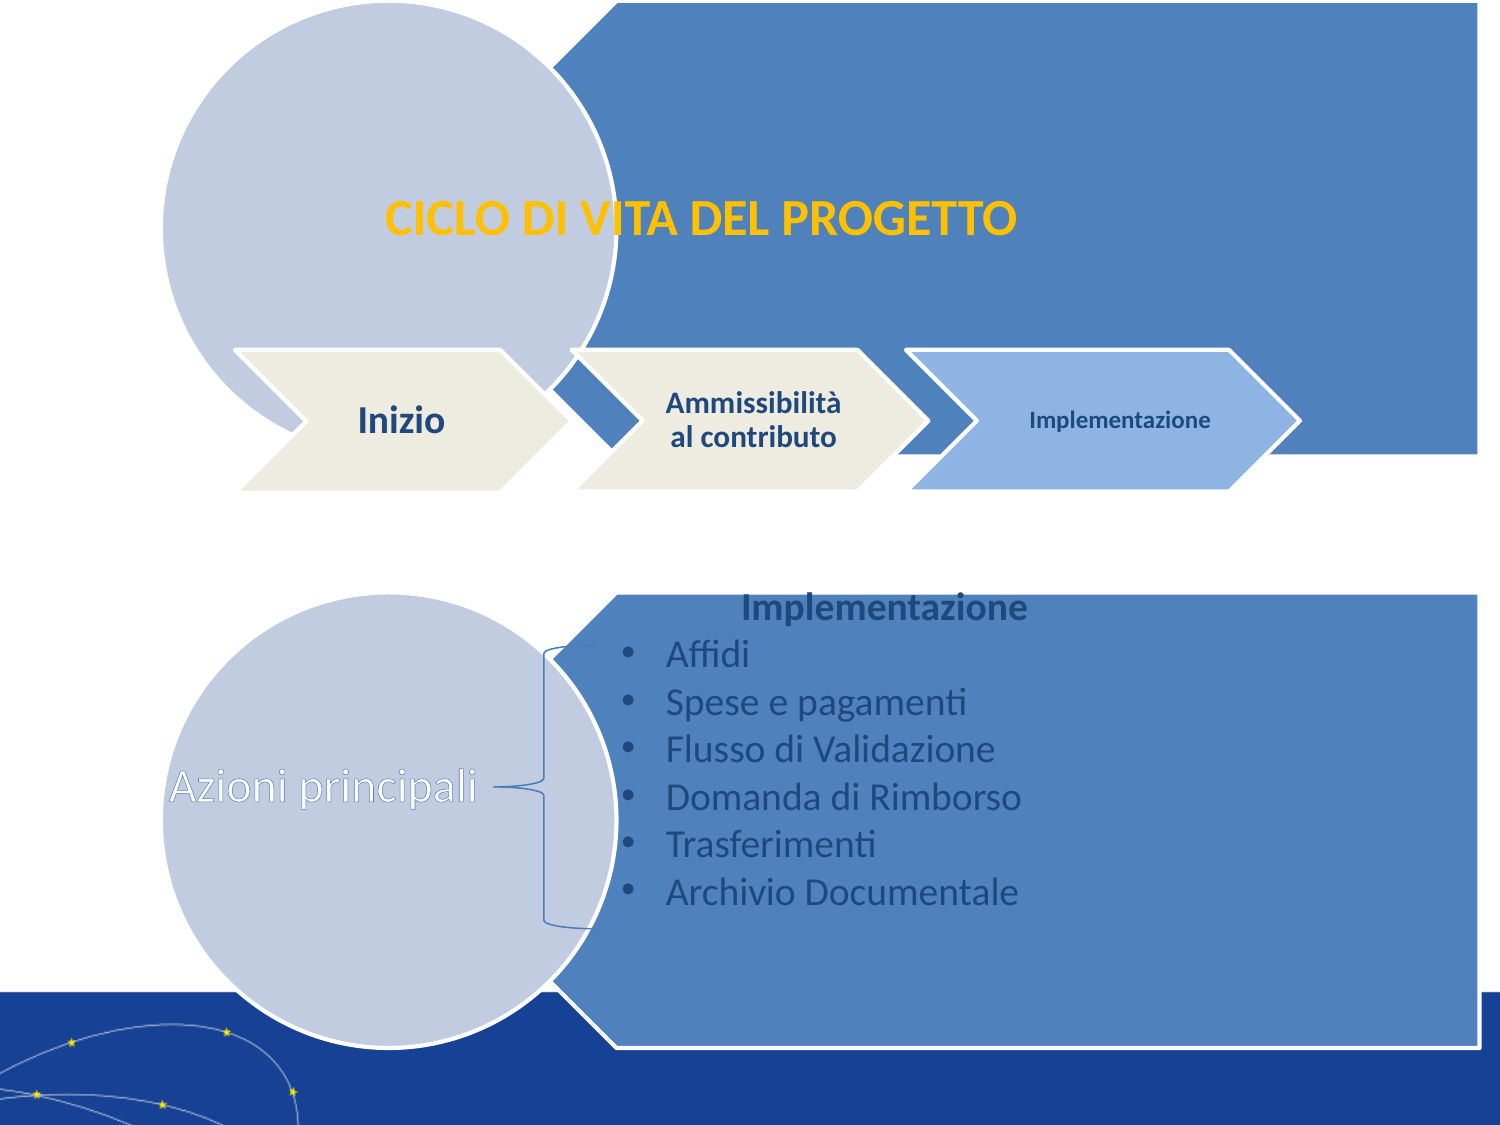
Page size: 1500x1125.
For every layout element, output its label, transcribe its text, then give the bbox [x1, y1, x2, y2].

text_box [522, 644, 594, 930]
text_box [905, 349, 1301, 492]
text_box Azioni principali [125, 746, 522, 819]
text_box Implementazione Affidi Spese e pagamenti Flusso di Validazione Domanda di Rimborso Trasferimenti Archivio Documentale [577, 574, 1042, 968]
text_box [234, 349, 570, 493]
text_box CICLO DI VITA DEL PROGETTO [371, 177, 1069, 253]
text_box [571, 349, 904, 492]
